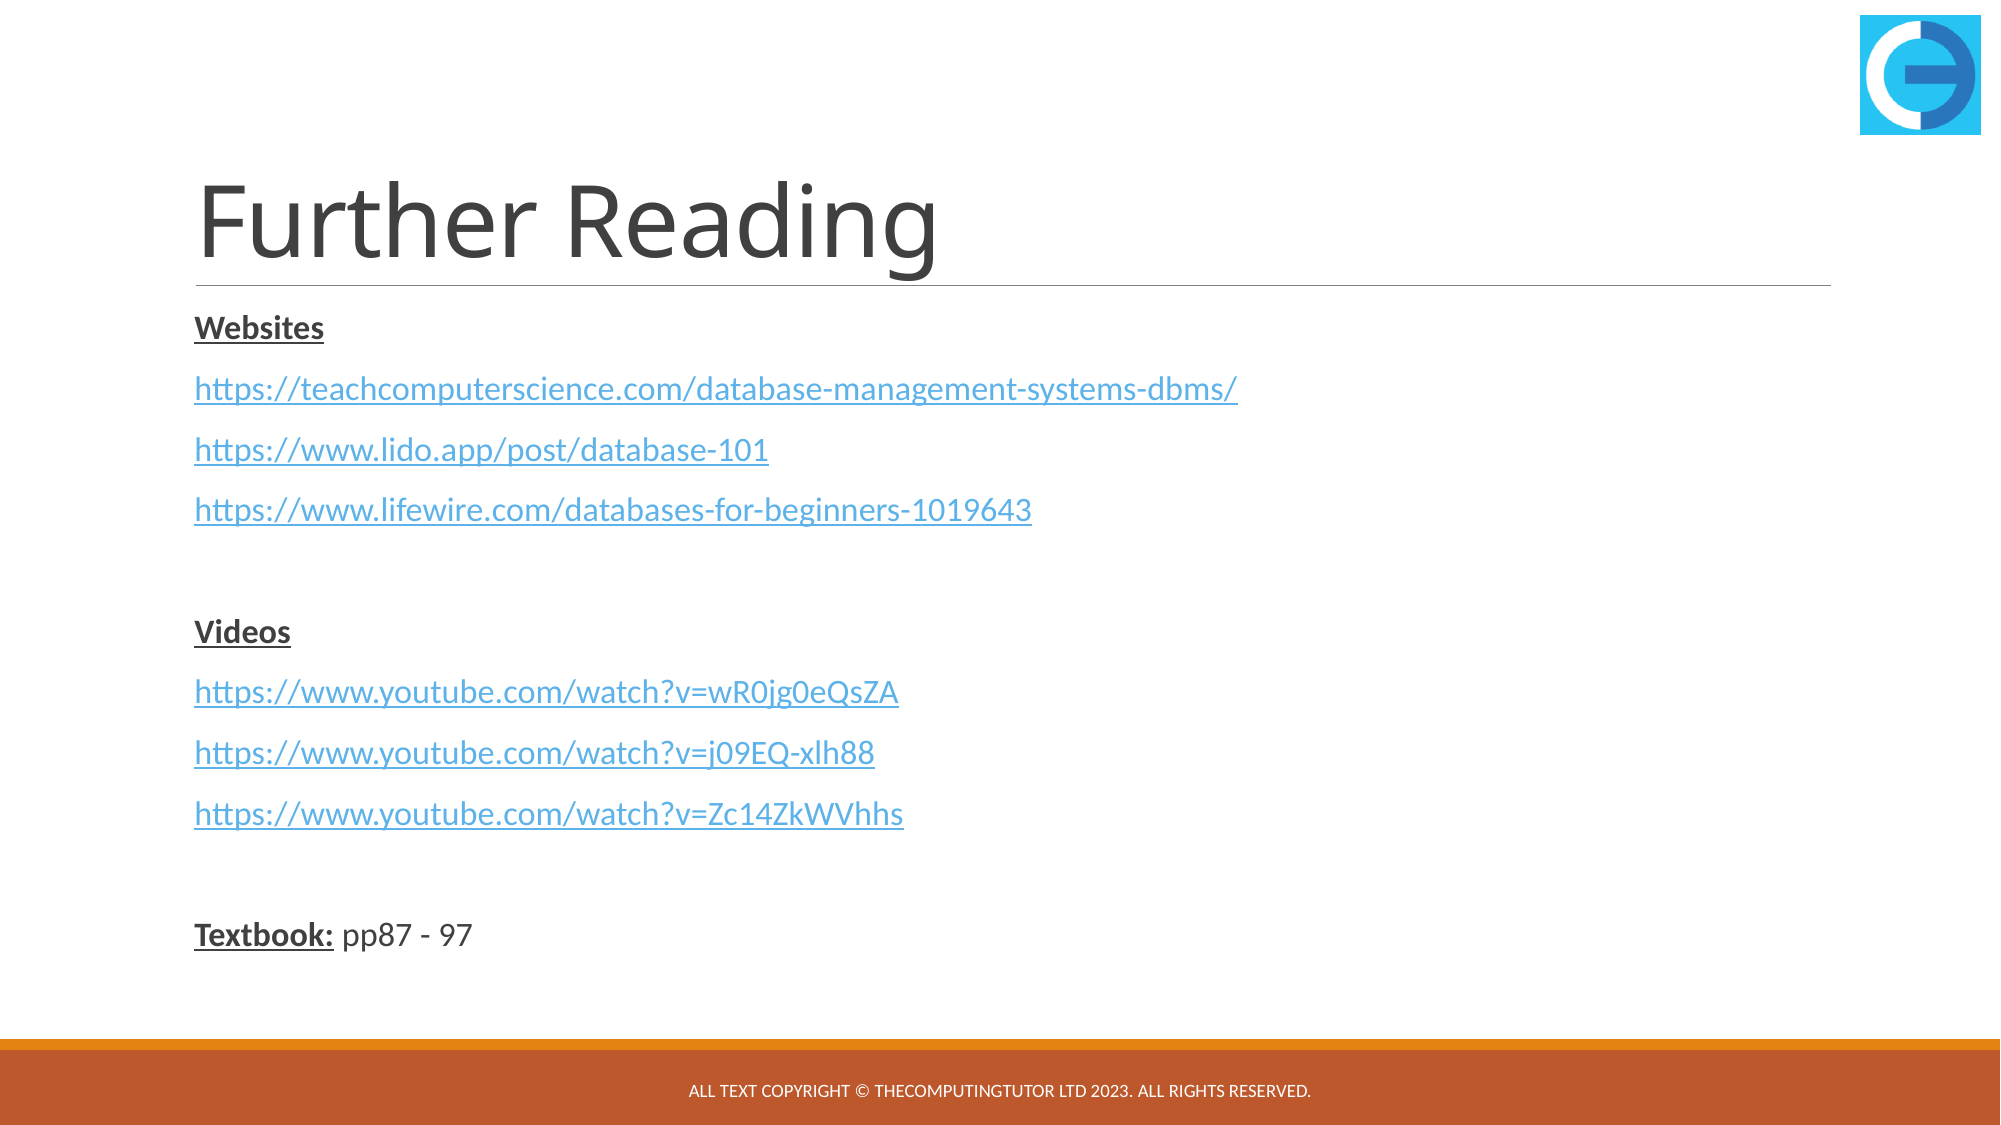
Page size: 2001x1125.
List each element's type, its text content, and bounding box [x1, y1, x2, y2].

list Websites https://teachcomputerscience.com/database-management-systems-dbms/ https://www.lido.app/post/database-101 https://www.lifewire.com/databases-for-beginners-1019643 Videos https://www.youtube.com/watch?v=wR0jg0eQsZA https://www.youtube.com/watch?v=j09EQ-xlh88 https://www.youtube.com/watch?v=Zc14ZkWVhhs Textbook: pp87 - 97 [180, 302, 1830, 963]
footer All text copyright © TheComputingTutor Ltd 2023. All rights Reserved. [604, 1059, 1396, 1120]
title Further Reading [180, 47, 1830, 285]
picture [1860, 15, 1981, 135]
